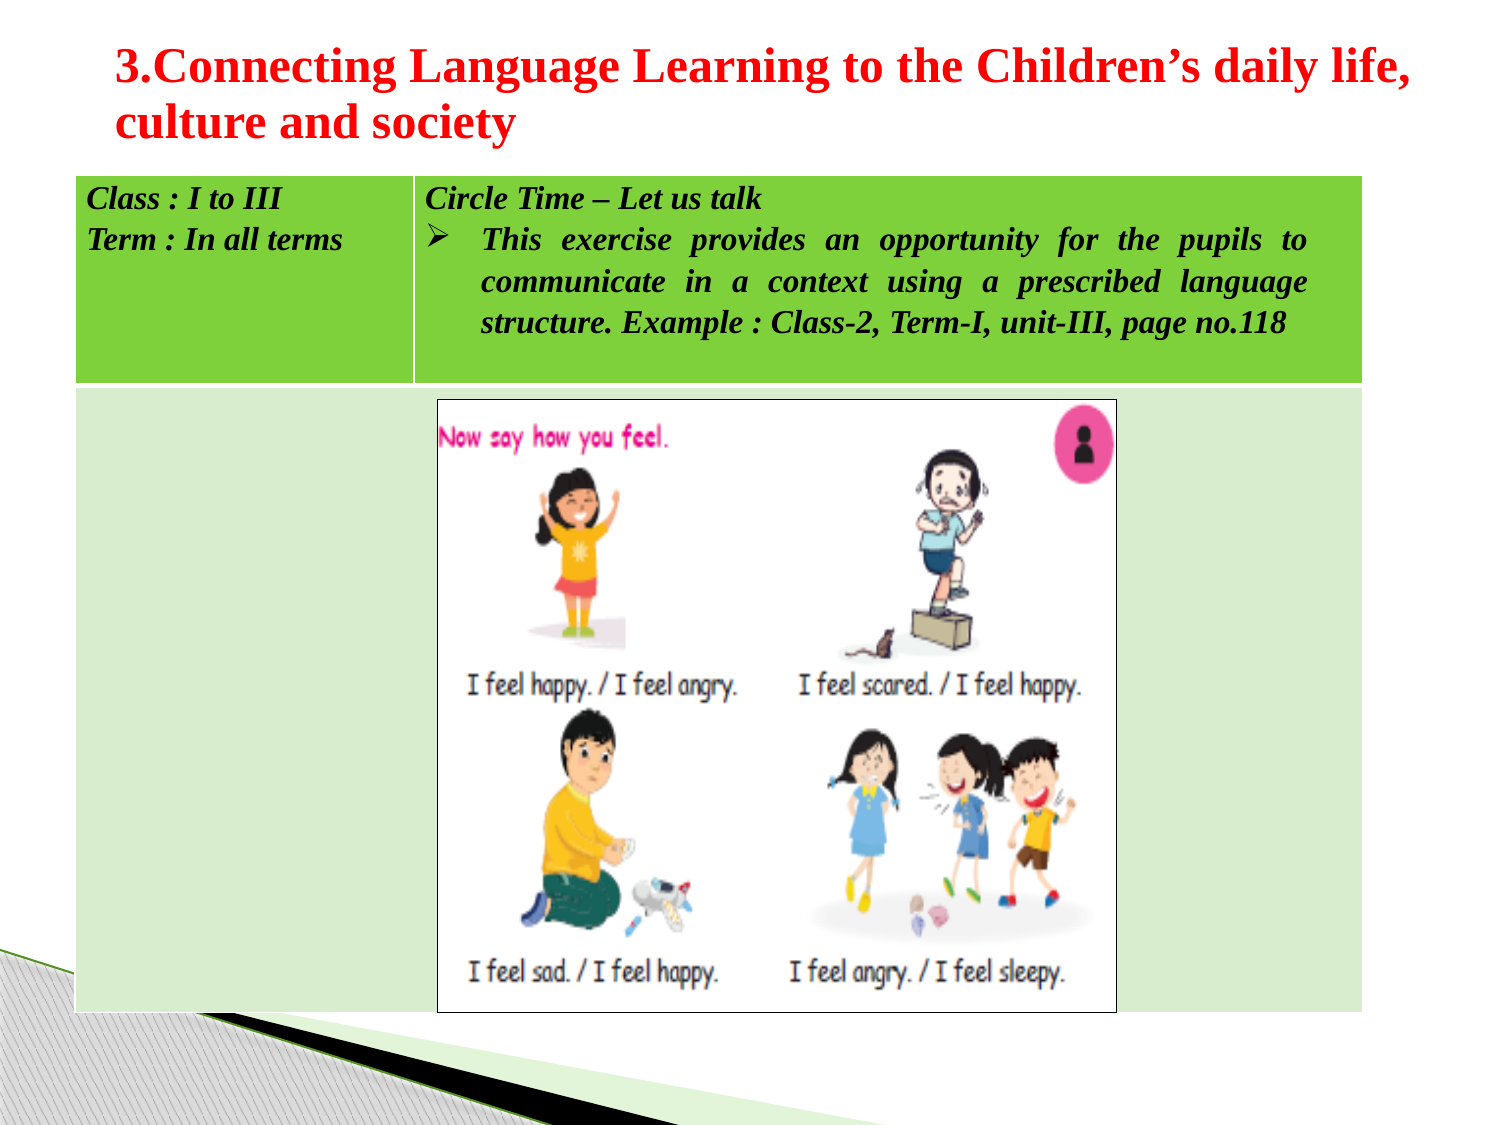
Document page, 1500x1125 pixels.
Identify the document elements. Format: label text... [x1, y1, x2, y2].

picture [437, 399, 1117, 1013]
table_header Circle Time – Let us talk This exercise provides an opportunity for the pupils to communicate in a context using a prescribed language structure. Example : Class-2, Term-I, unit-III, page no.118 [415, 188, 1362, 383]
title 3.Connecting Language Learning to the Children’s daily life, culture and society [99, 0, 1450, 188]
table_header Class : I to III Term : In all terms [76, 176, 413, 383]
table_cell [76, 388, 1362, 1012]
